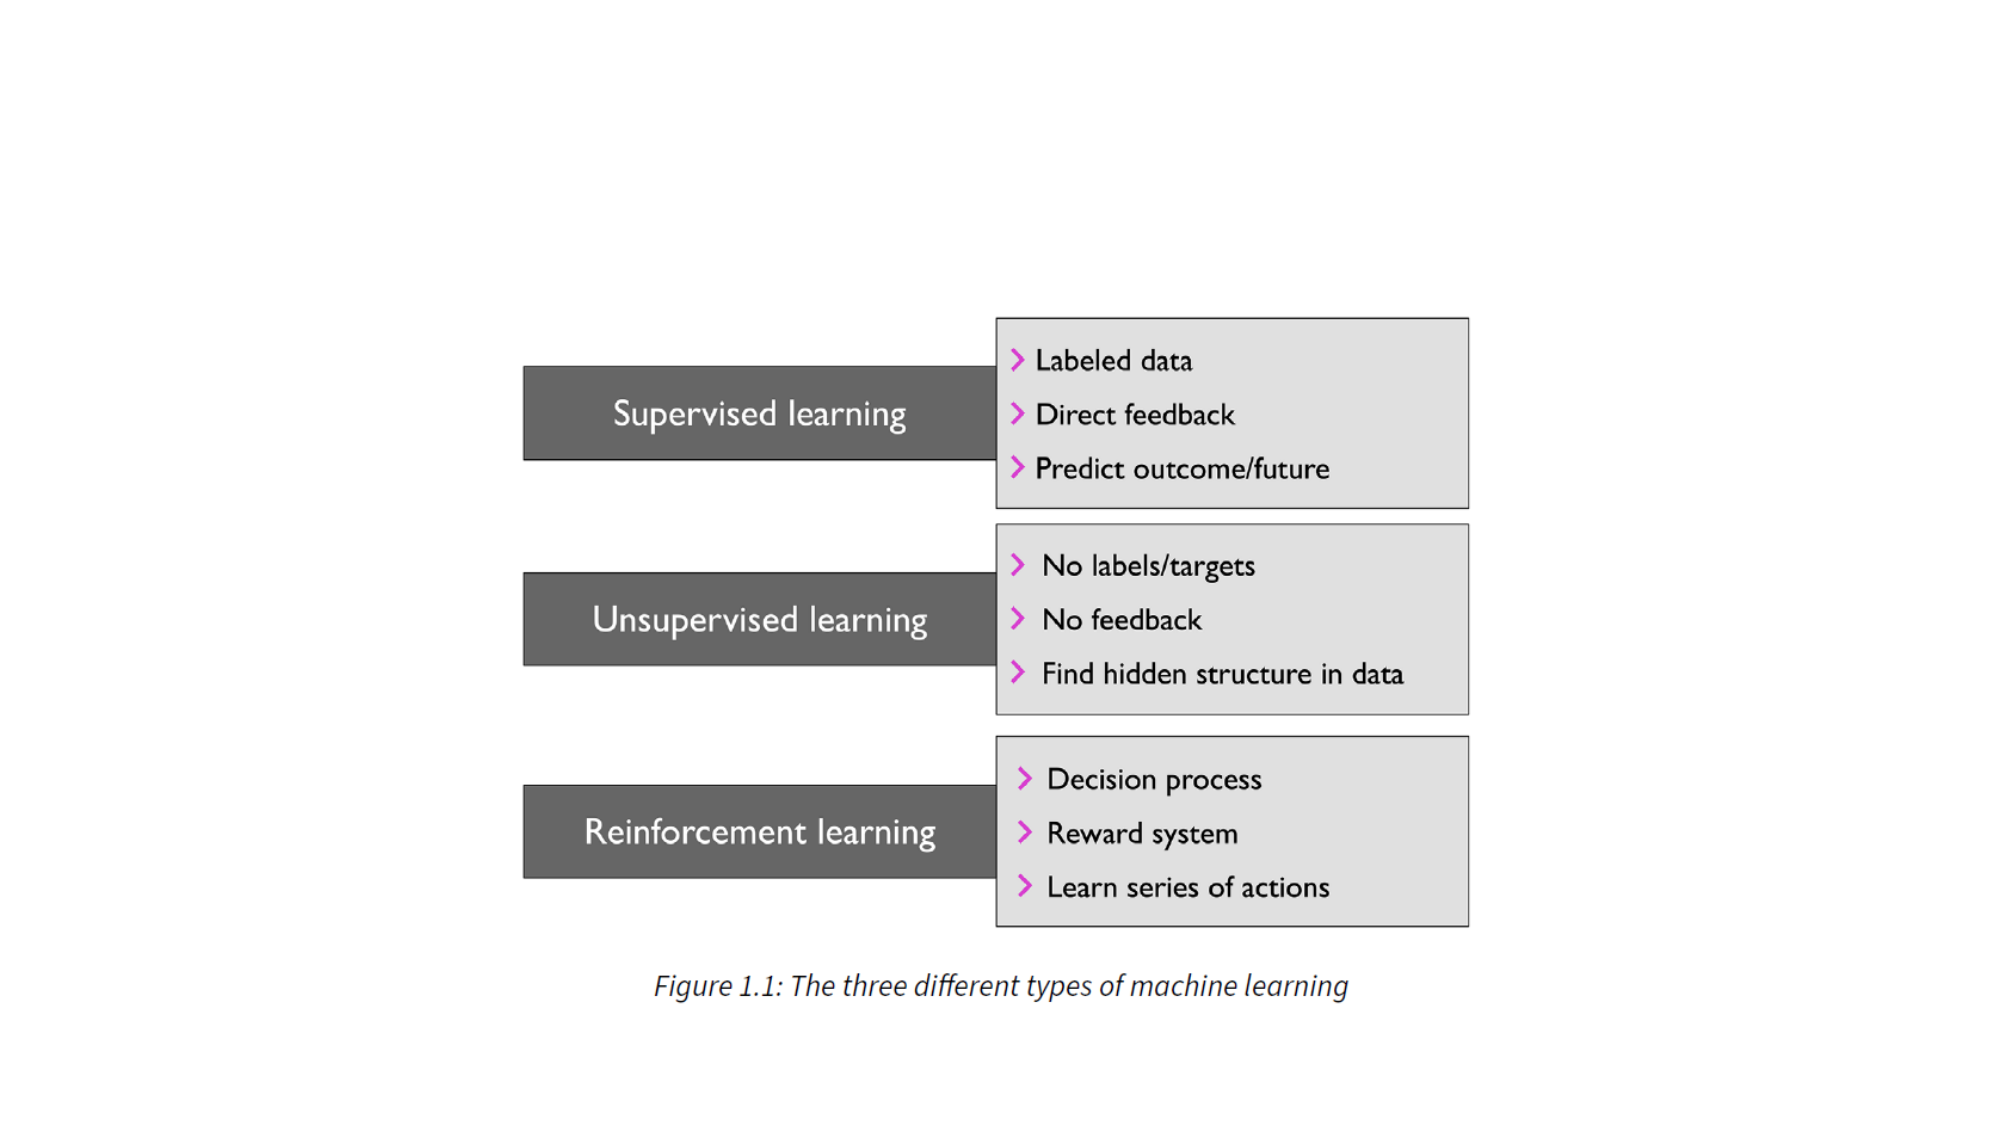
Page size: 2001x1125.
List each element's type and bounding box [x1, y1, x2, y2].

list [507, 299, 1493, 1014]
